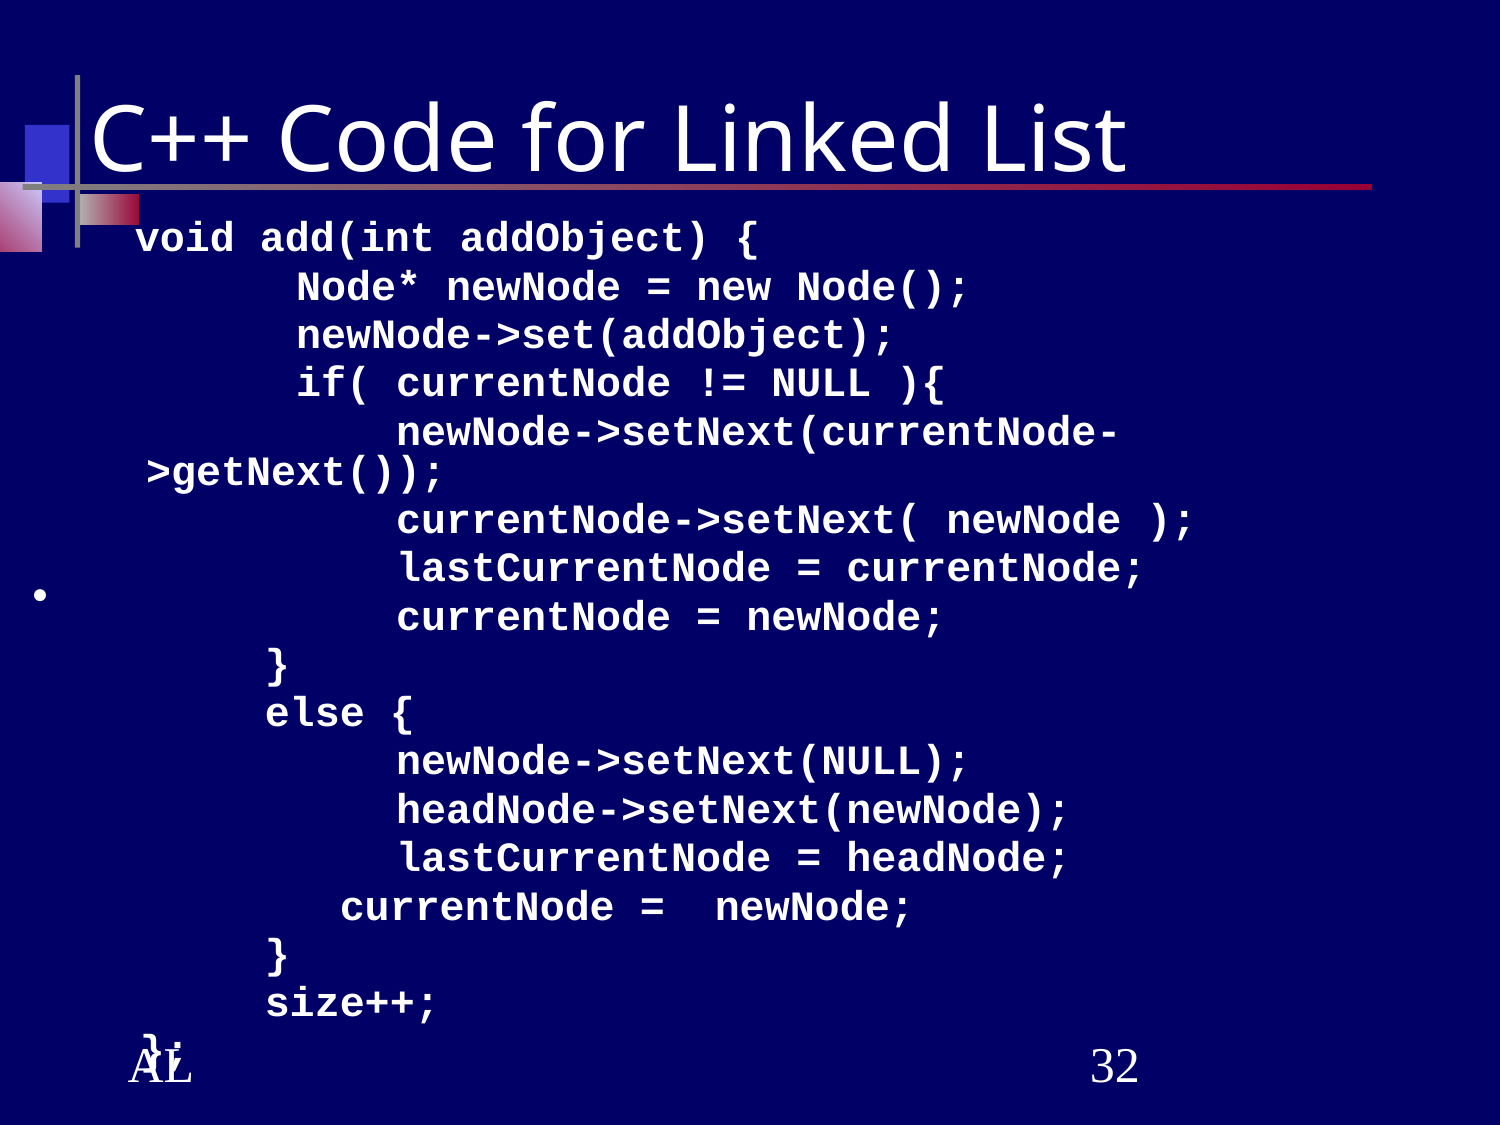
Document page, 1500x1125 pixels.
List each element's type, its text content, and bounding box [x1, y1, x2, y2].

list void add(int addObject) { Node* newNode = new Node(); newNode->set(addObject); if( currentNode != NULL ){ newNode->setNext(currentNode->getNext()); currentNode->setNext( newNode ); lastCurrentNode = currentNode; currentNode = newNode; } else { newNode->setNext(NULL); headNode->setNext(newNode); lastCurrentNode = headNode; currentNode = newNode; } size++; }; [74, 212, 1425, 1075]
title C++ Code for Linked List [74, 59, 1425, 210]
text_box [12, 562, 1388, 626]
slide_number ‹#› [1074, 1075, 1388, 1100]
slide_number AL [112, 1075, 425, 1100]
